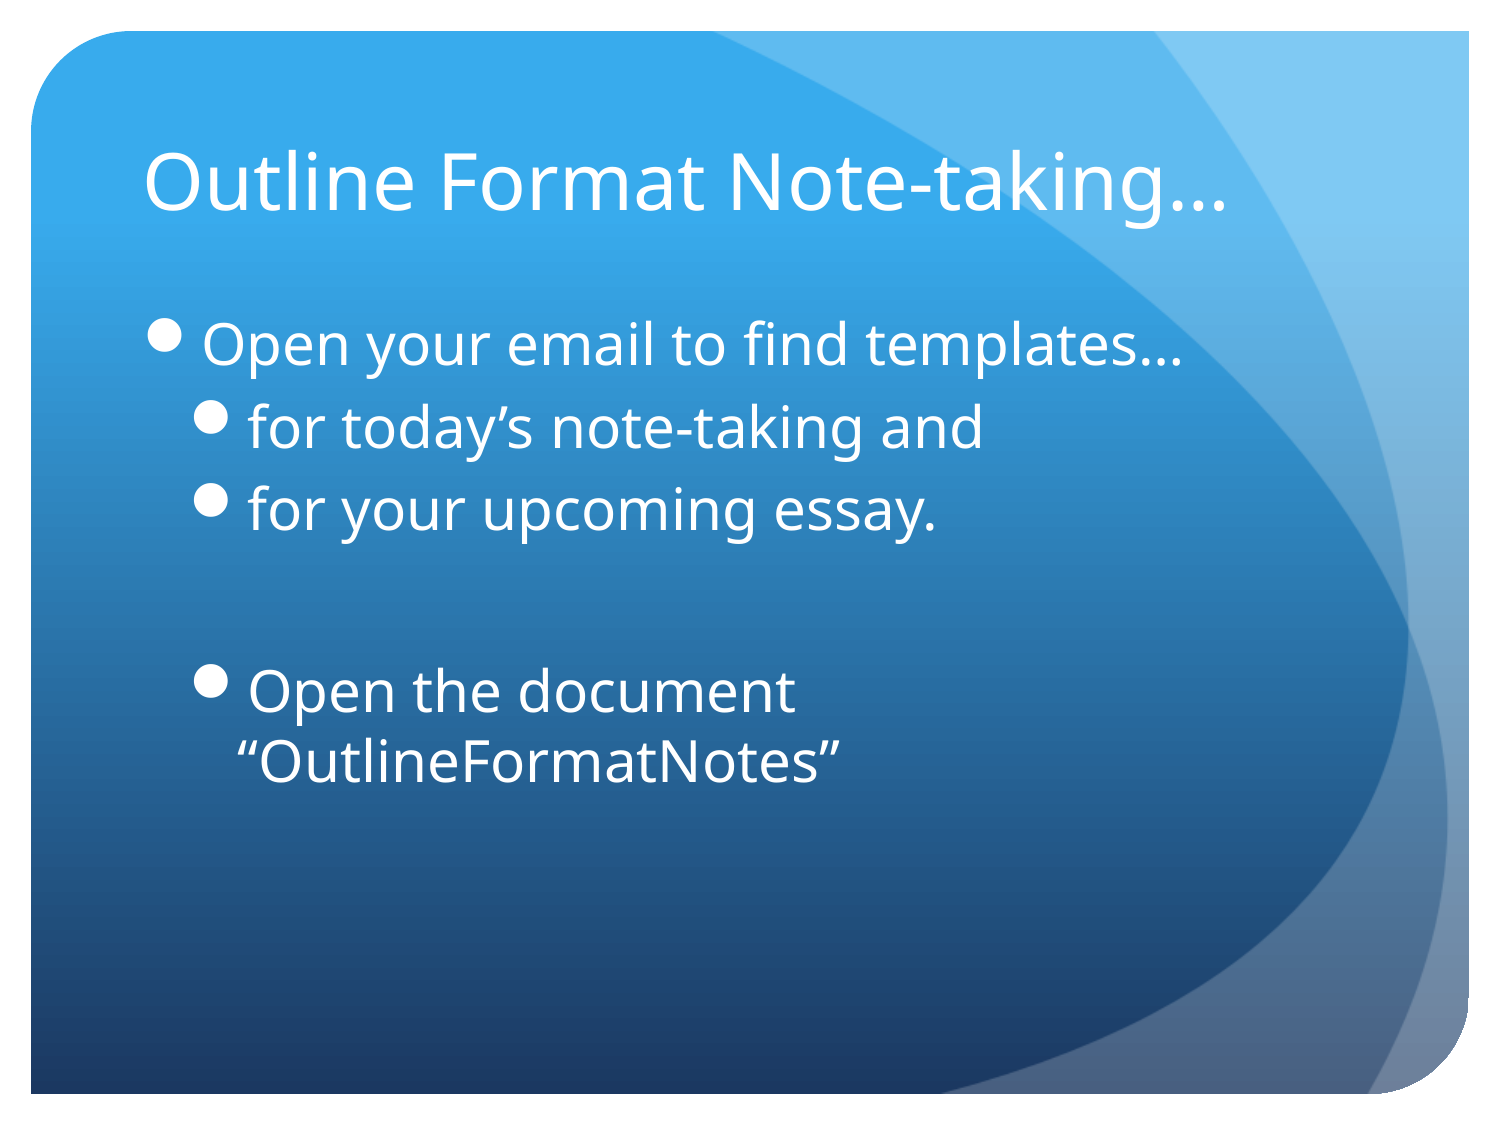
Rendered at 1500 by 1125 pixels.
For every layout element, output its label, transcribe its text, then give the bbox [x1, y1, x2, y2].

picture [24, 30, 1473, 1094]
list Open your email to find templates… for today’s note-taking and for your upcoming essay. Open the document “OutlineFormatNotes” [127, 299, 1372, 991]
title Outline Format Note-taking… [127, 62, 1372, 234]
